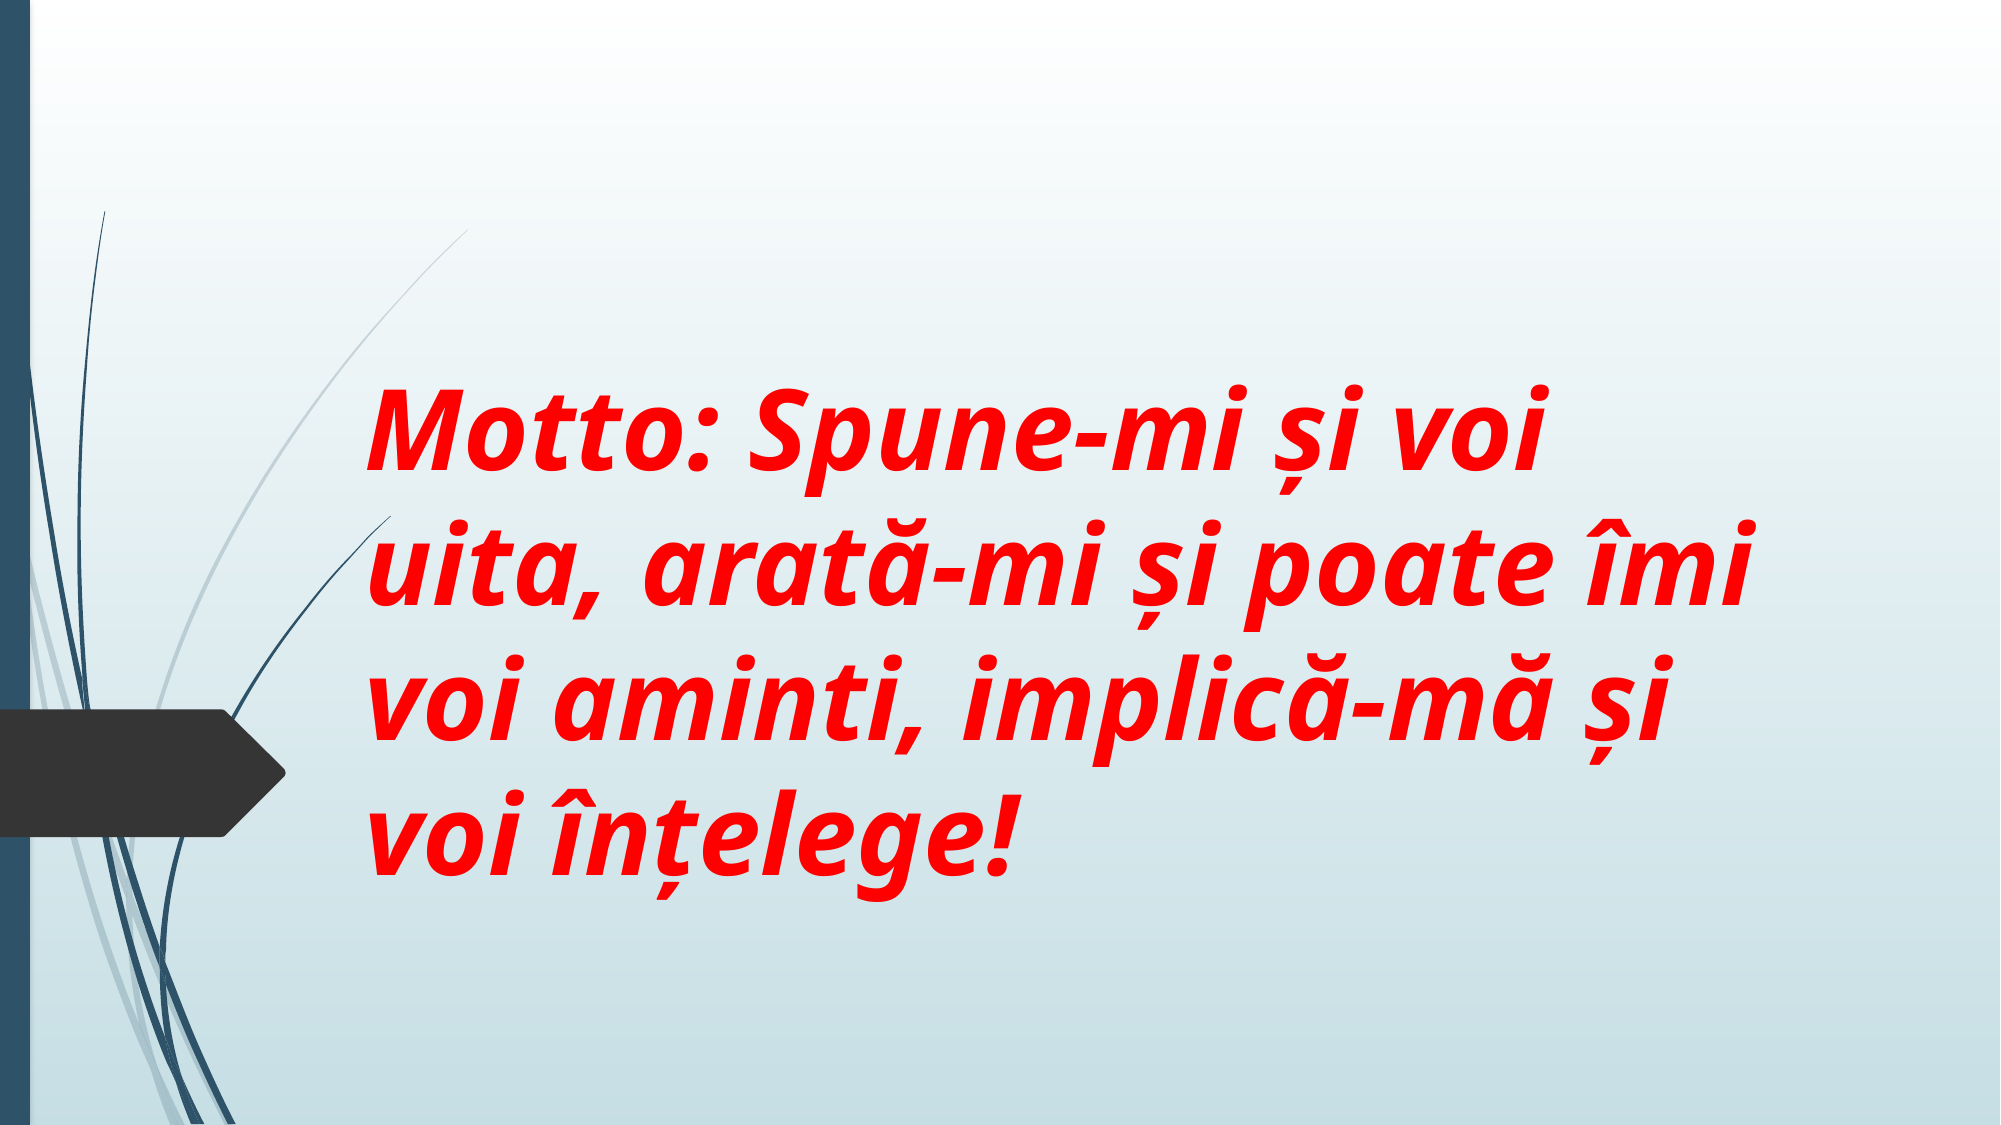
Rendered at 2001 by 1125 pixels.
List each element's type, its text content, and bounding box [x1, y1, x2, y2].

title Motto: Spune-mi și voi uita, arată-mi și poate îmi voi aminti, implică-mă și voi înțelege! [349, 349, 1813, 905]
